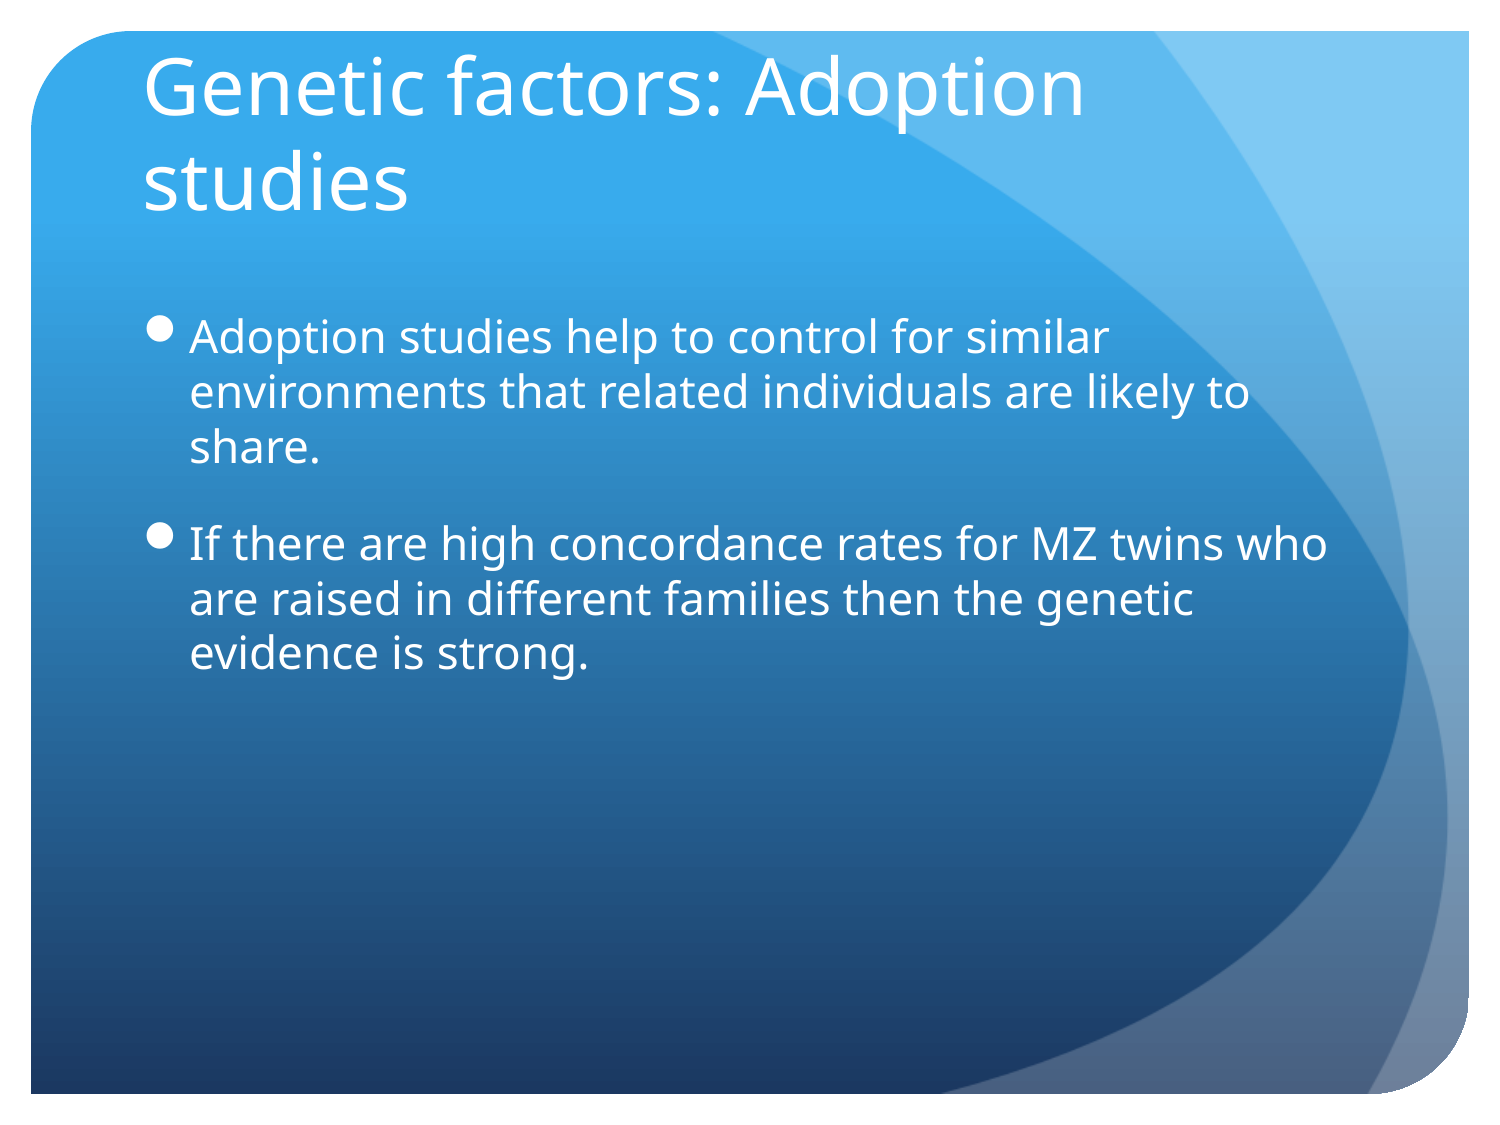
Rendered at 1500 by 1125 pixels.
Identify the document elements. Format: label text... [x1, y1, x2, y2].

list Adoption studies help to control for similar environments that related individuals are likely to share. If there are high concordance rates for MZ twins who are raised in different families then the genetic evidence is strong. [127, 299, 1372, 991]
title Genetic factors: Adoption studies [127, 62, 1372, 234]
picture [24, 30, 1473, 1094]
